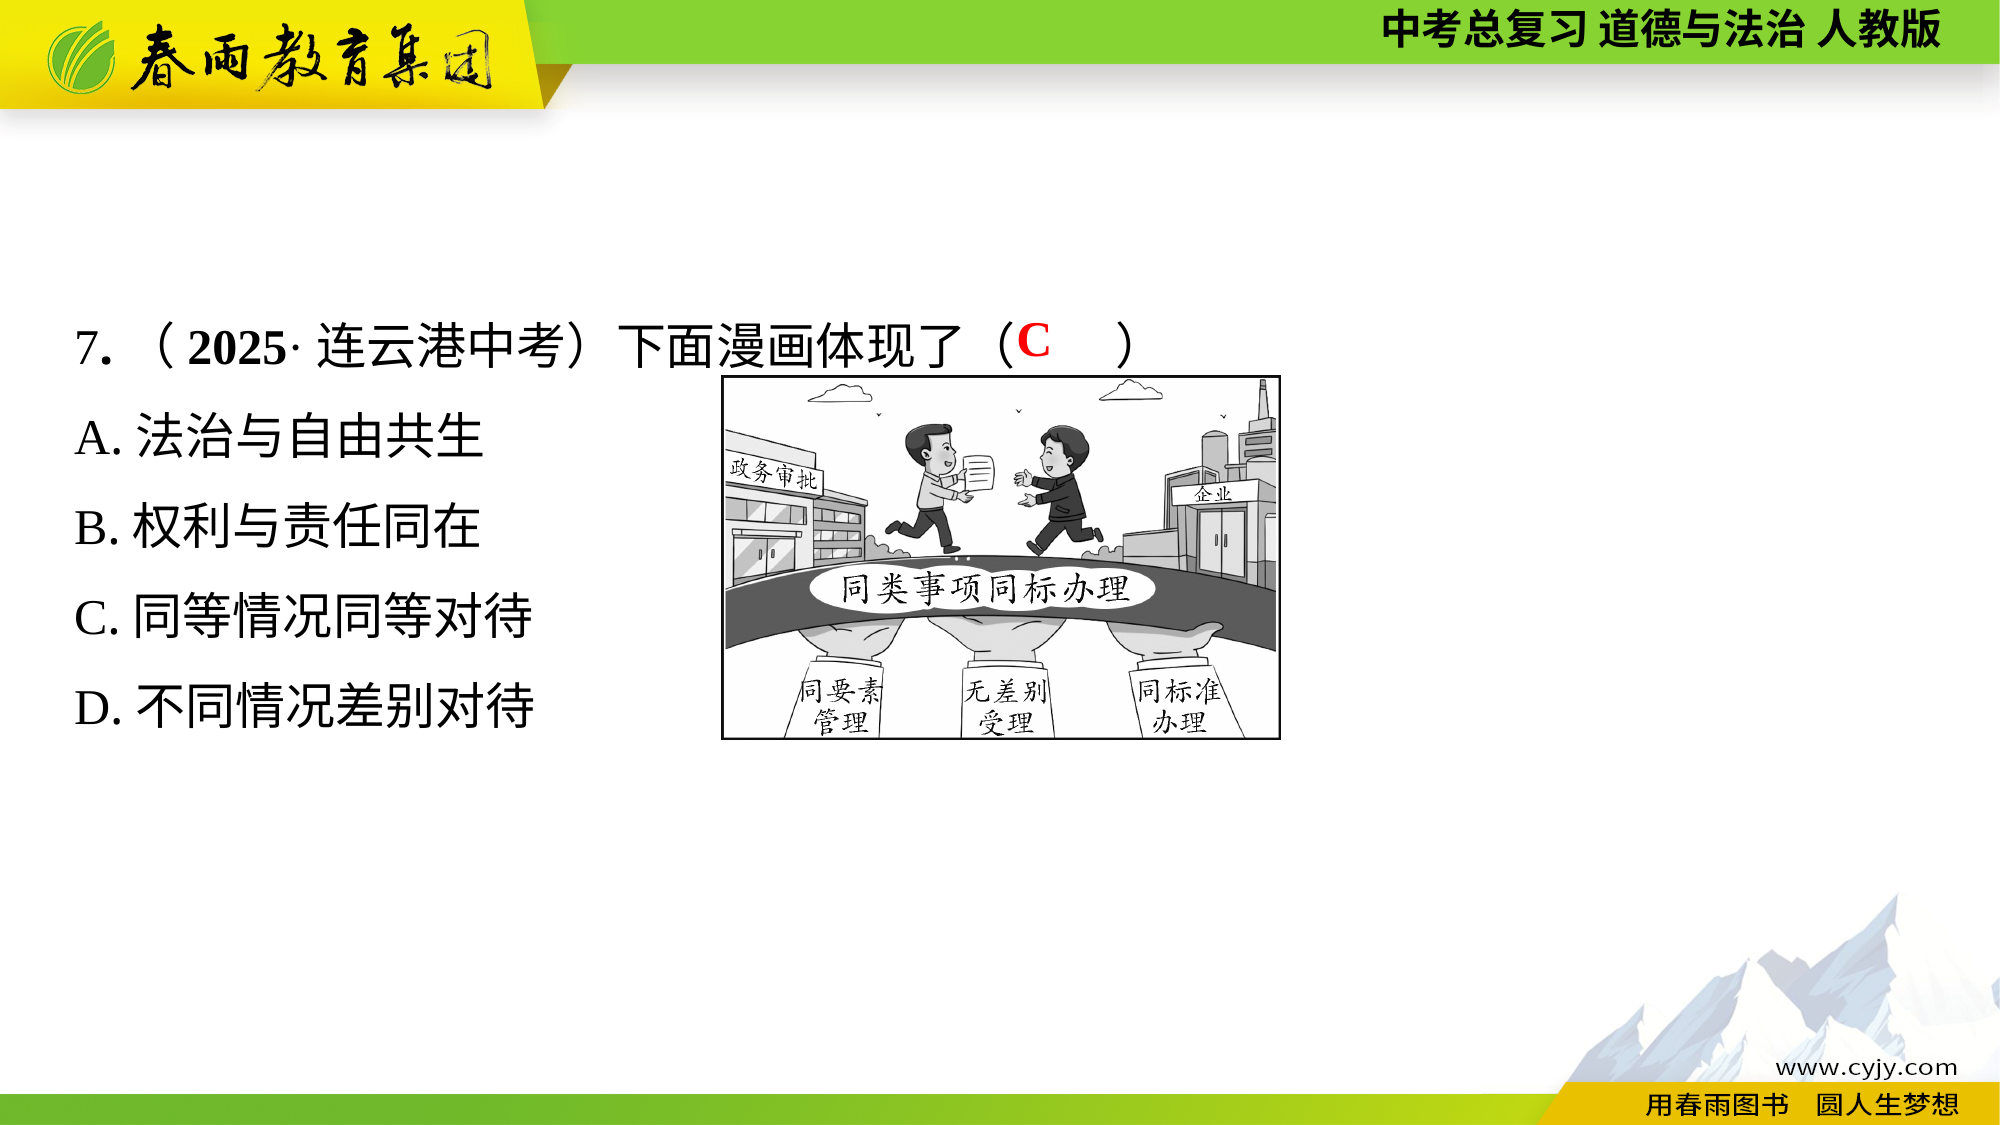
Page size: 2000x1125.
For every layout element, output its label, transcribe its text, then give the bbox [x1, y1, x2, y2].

picture [0, 0, 2000, 1125]
list 7.（2025·连云港中考）下面漫画体现了（ ） A.法治与自由共生 B.权利与责任同在 C.同等情况同等对待 D.不同情况差别对待 [59, 276, 1944, 735]
text_box C [1001, 299, 1068, 373]
